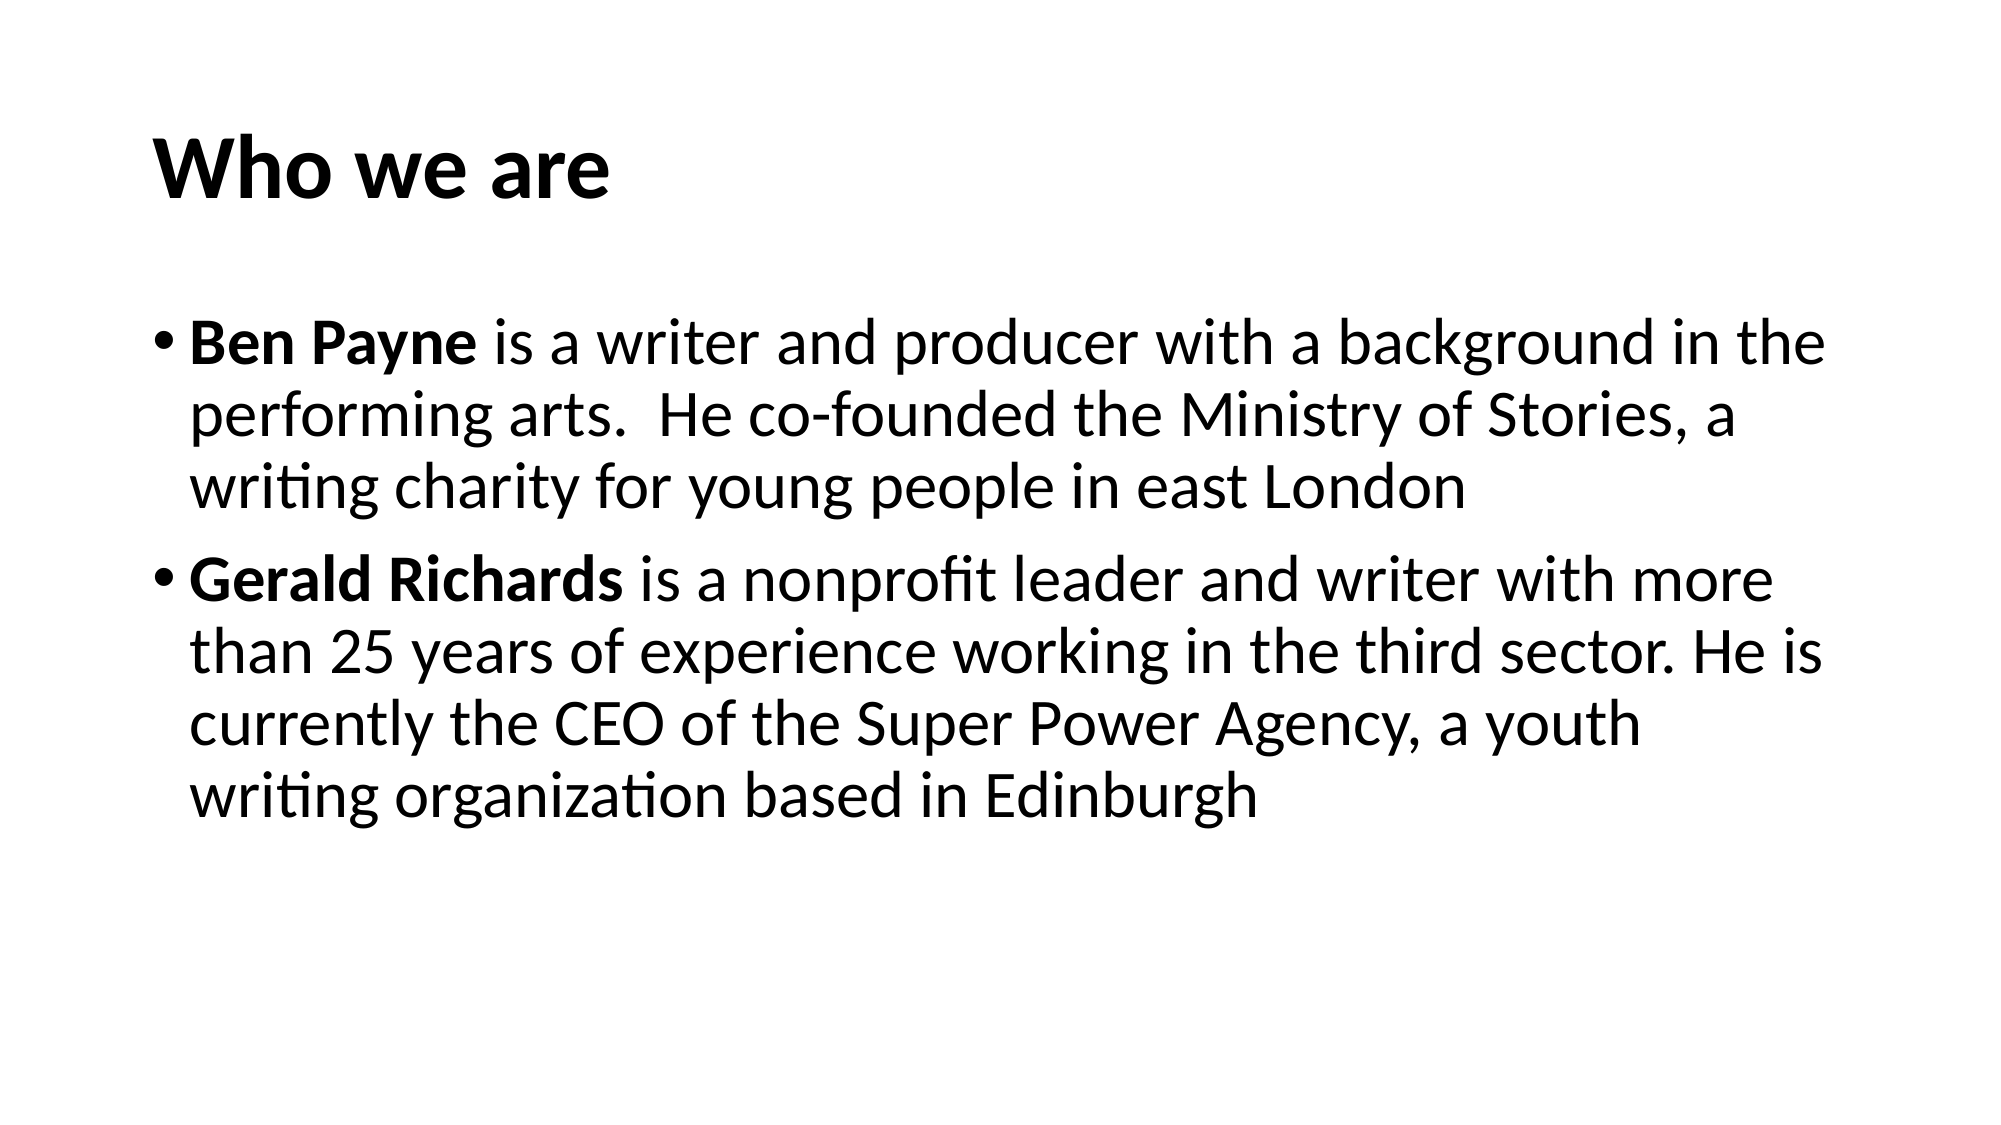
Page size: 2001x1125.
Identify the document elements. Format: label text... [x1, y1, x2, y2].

list Ben Payne is a writer and producer with a background in the performing arts. He co-founded the Ministry of Stories, a writing charity for young people in east London Gerald Richards is a nonprofit leader and writer with more than 25 years of experience working in the third sector. He is currently the CEO of the Super Power Agency, a youth writing organization based in Edinburgh [137, 299, 1863, 1014]
title Who we are [137, 59, 1863, 278]
